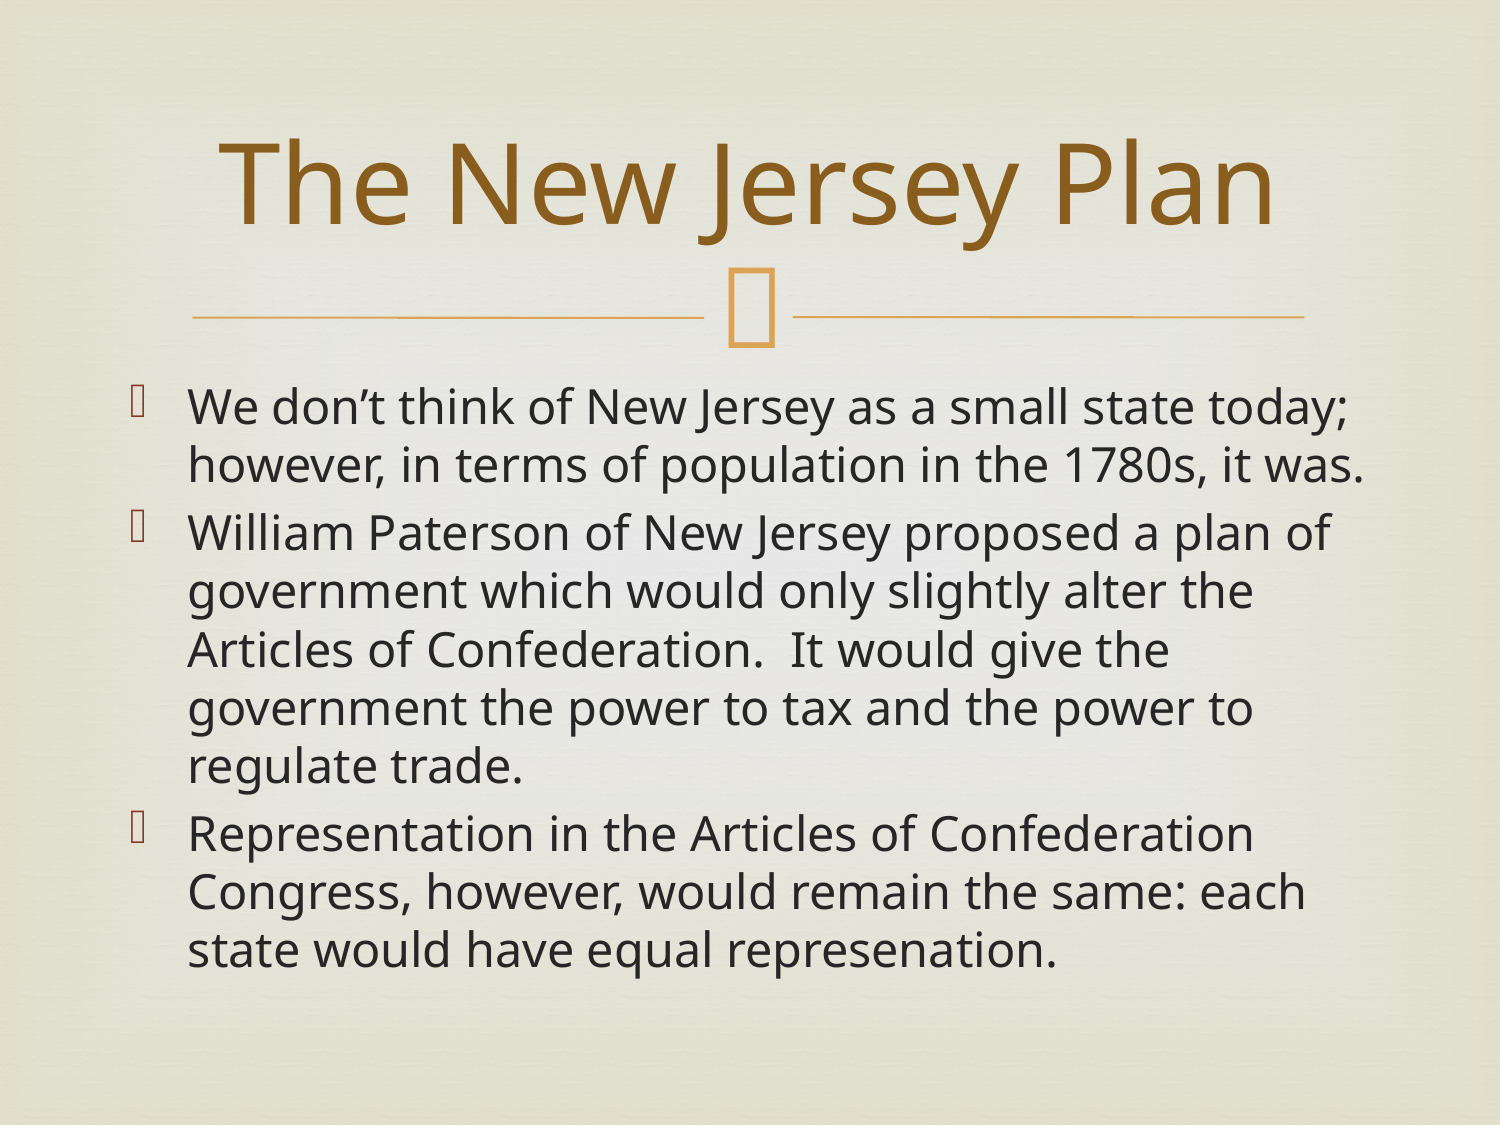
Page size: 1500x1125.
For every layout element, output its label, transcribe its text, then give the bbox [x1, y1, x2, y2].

list We don’t think of New Jersey as a small state today; however, in terms of population in the 1780s, it was. William Paterson of New Jersey proposed a plan of government which would only slightly alter the Articles of Confederation. It would give the government the power to tax and the power to regulate trade. Representation in the Articles of Confederation Congress, however, would remain the same: each state would have equal represenation. [114, 368, 1386, 1005]
title The New Jersey Plan [112, 93, 1386, 267]
